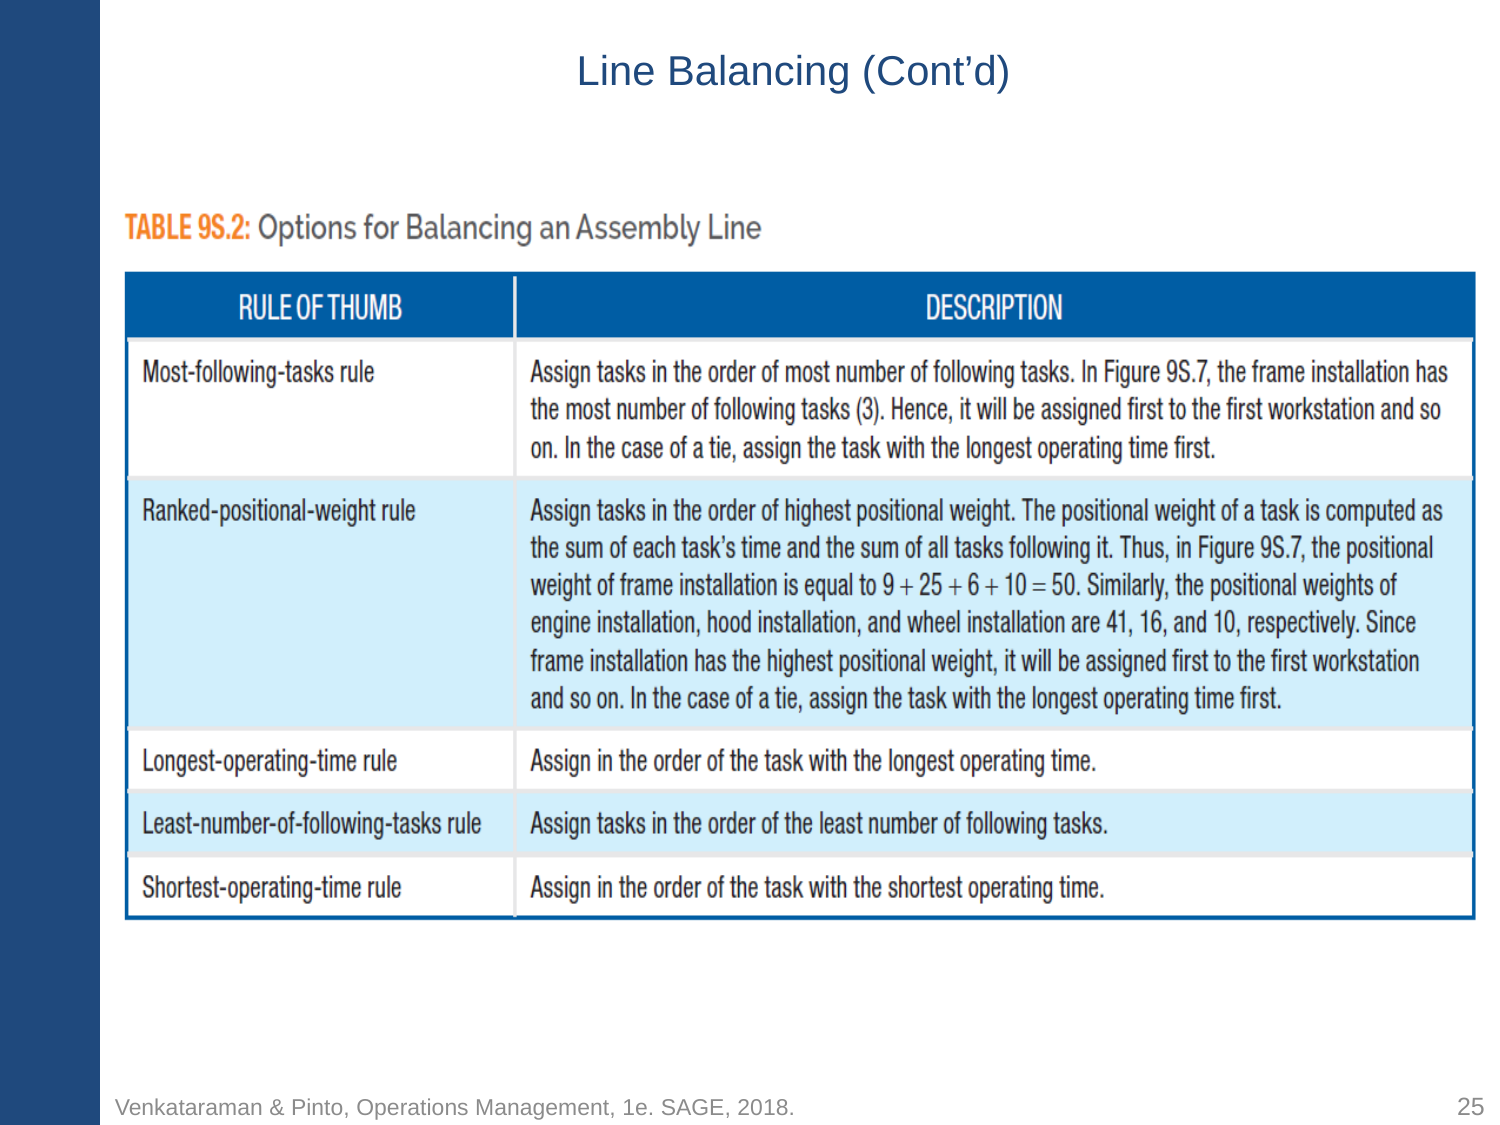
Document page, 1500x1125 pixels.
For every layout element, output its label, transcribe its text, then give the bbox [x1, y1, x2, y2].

title Line Balancing (Cont’d) [162, 0, 1425, 138]
picture [112, 199, 1498, 951]
footer Venkataraman & Pinto, Operations Management, 1e. SAGE, 2018. [99, 1084, 1250, 1125]
slide_number 25 [1425, 1084, 1500, 1125]
